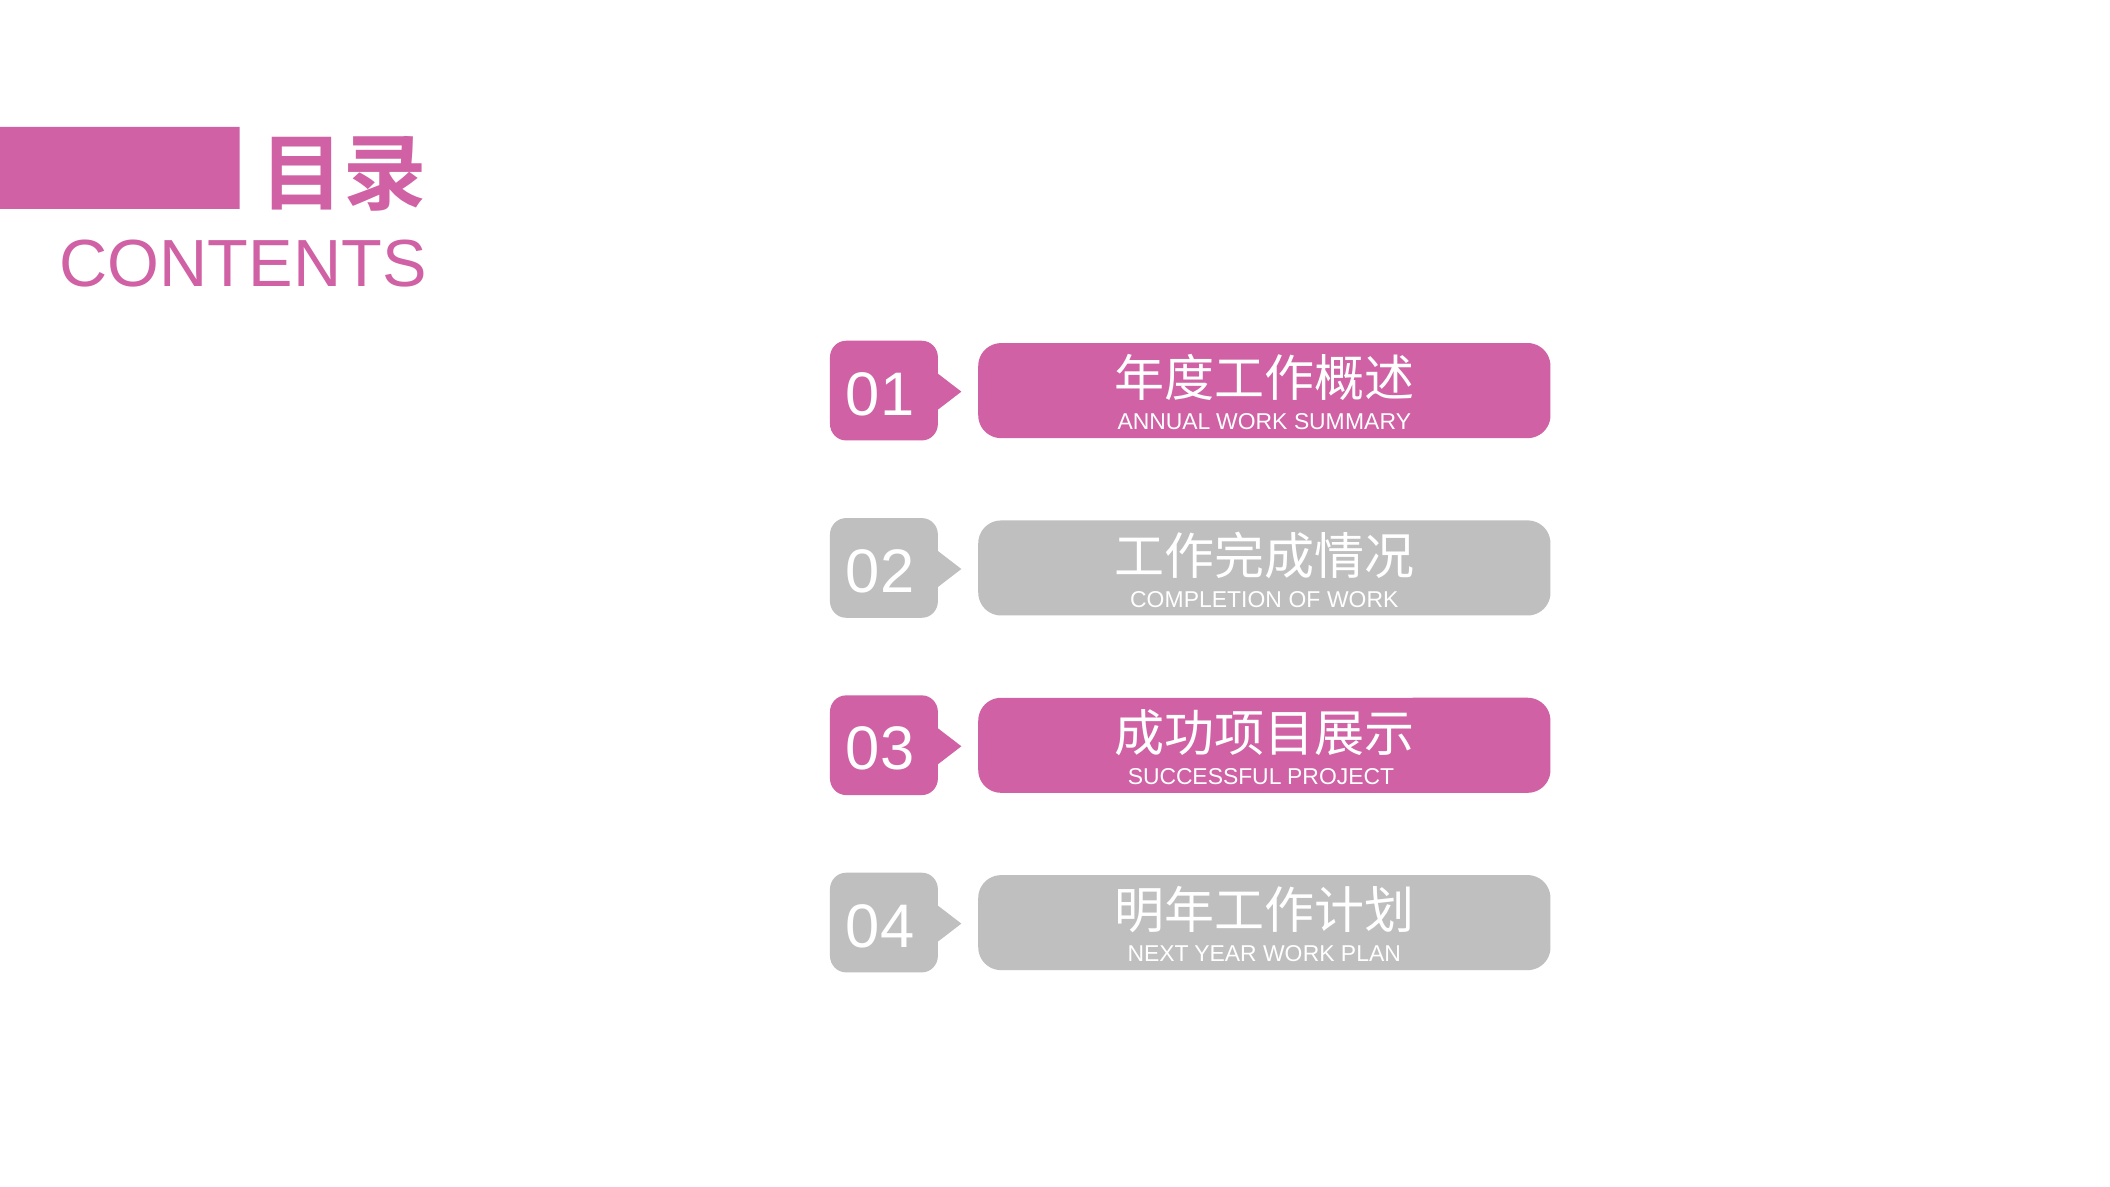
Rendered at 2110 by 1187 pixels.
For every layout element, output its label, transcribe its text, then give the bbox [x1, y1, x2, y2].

text_box CONTENTS [0, 220, 427, 301]
text_box 01 [829, 340, 962, 441]
text_box 目录 [239, 119, 427, 220]
text_box 工作完成情况 COMPLETION OF WORK [978, 520, 1551, 616]
text_box 03 [829, 695, 962, 796]
text_box 04 [829, 872, 962, 973]
text_box 成功项目展示 SUCCESSFUL PROJECT [978, 697, 1551, 793]
text_box 02 [829, 518, 962, 618]
text_box 明年工作计划 NEXT YEAR WORK PLAN [978, 875, 1551, 971]
text_box [0, 126, 239, 210]
text_box 年度工作概述 ANNUAL WORK SUMMARY [978, 343, 1551, 439]
